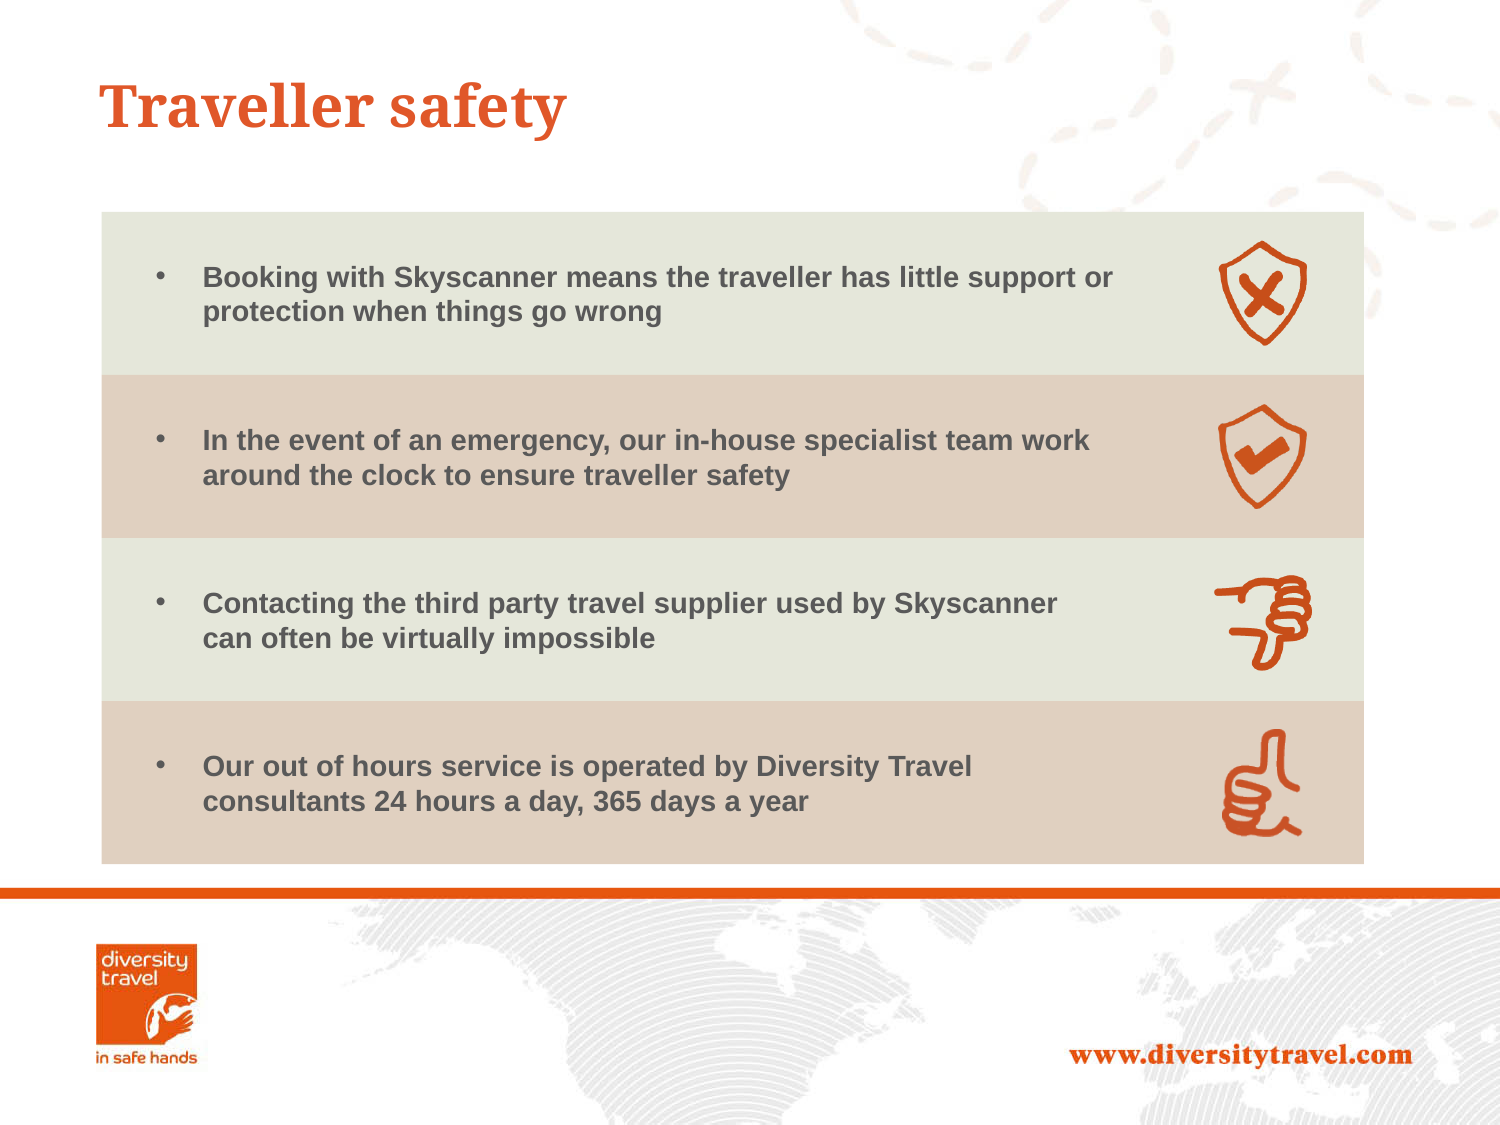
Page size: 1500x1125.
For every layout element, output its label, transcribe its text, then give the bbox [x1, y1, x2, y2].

list Traveller safety [84, 69, 996, 232]
text_box [101, 374, 1365, 537]
text_box [101, 700, 1365, 865]
text_box Contacting the third party travel supplier used by Skyscanner can often be virtually impossible [140, 576, 1103, 662]
text_box [101, 537, 1365, 700]
picture [0, 0, 1500, 1125]
text_box [101, 211, 1365, 374]
text_box Our out of hours service is operated by Diversity Travel consultants 24 hours a day, 365 days a year [140, 739, 1073, 825]
text_box In the event of an emergency, our in-house specialist team work around the clock to ensure traveller safety [140, 413, 1172, 499]
text_box Booking with Skyscanner means the traveller has little support or protection when things go wrong [140, 250, 1172, 336]
